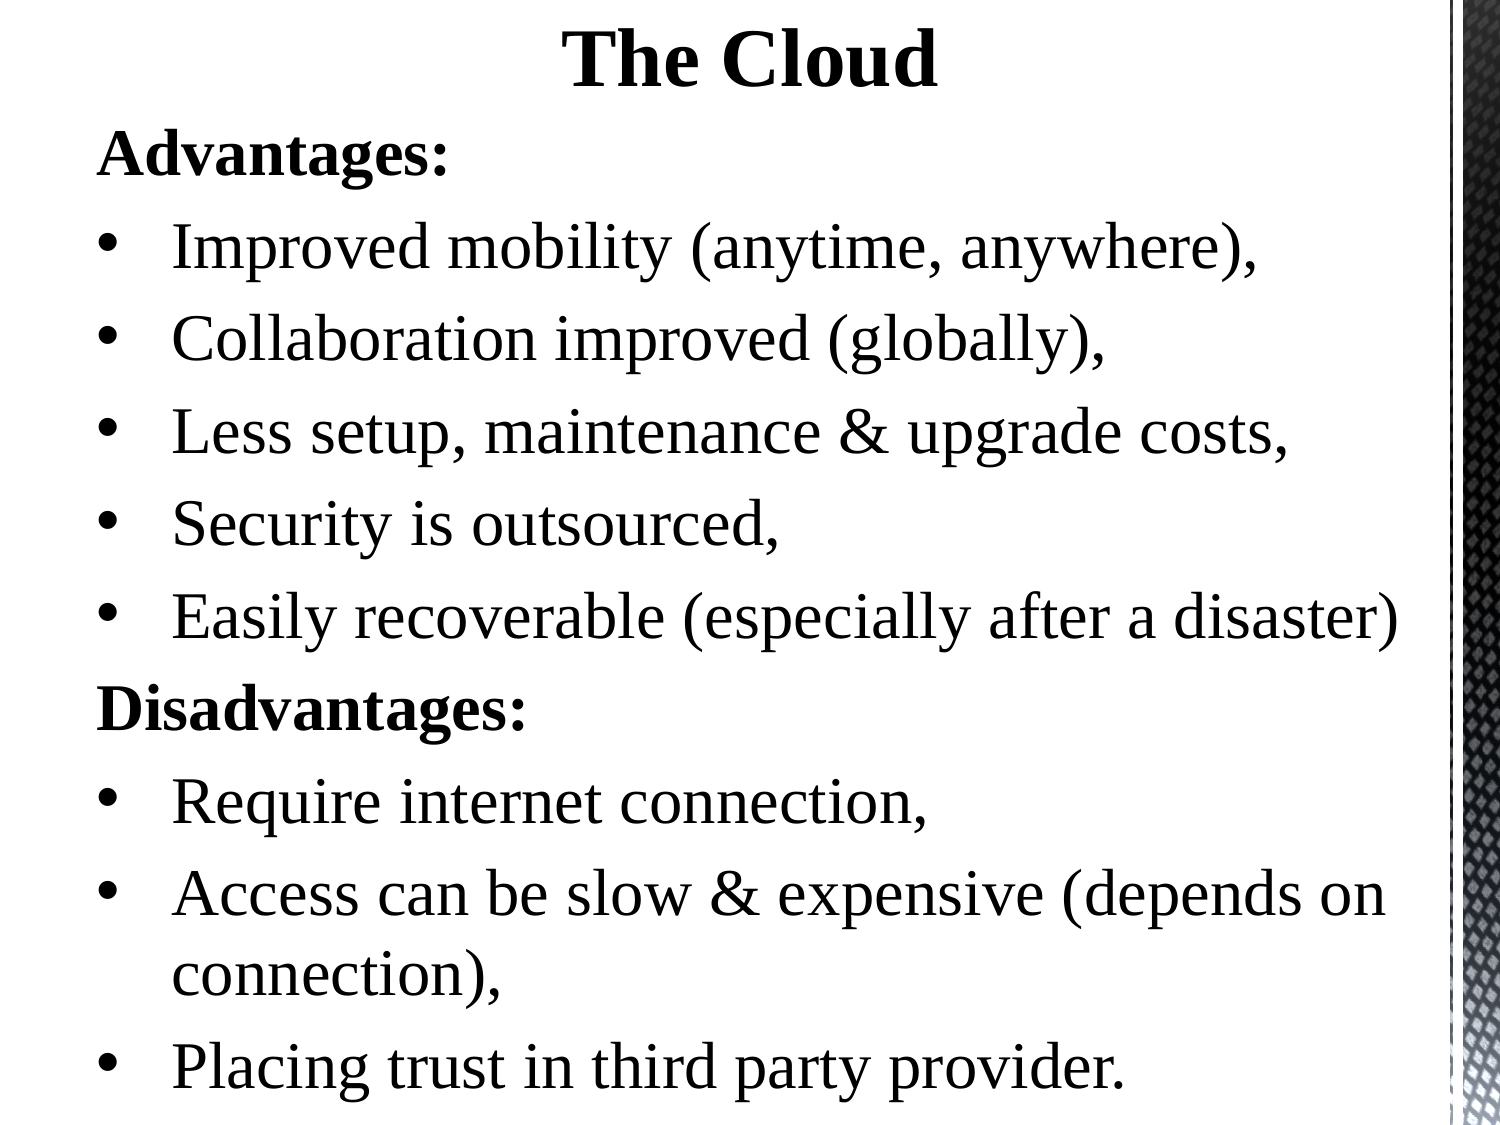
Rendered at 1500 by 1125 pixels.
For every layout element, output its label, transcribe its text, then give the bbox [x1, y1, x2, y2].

text_box Advantages: Improved mobility (anytime, anywhere), Collaboration improved (globally), Less setup, maintenance & upgrade costs, Security is outsourced, Easily recoverable (especially after a disaster) Disadvantages: Require internet connection, Access can be slow & expensive (depends on connection), Placing trust in third party provider. [81, 101, 1419, 1109]
text_box The Cloud [99, 0, 1400, 101]
picture [1447, 0, 1500, 1125]
